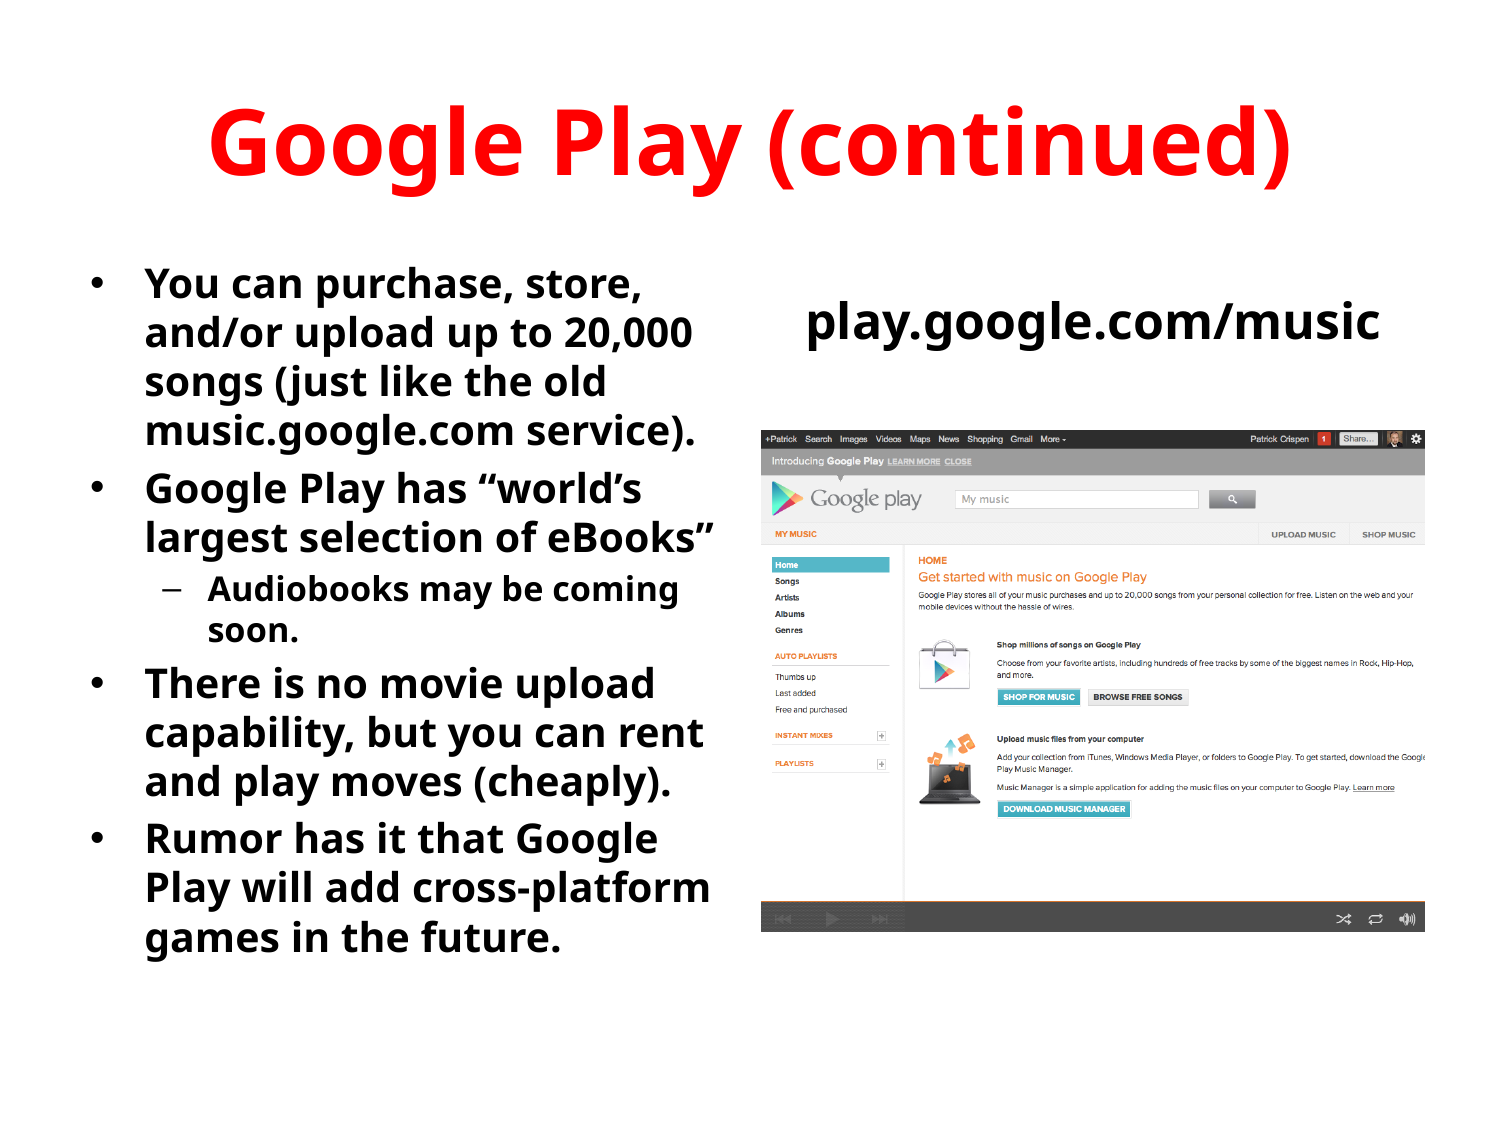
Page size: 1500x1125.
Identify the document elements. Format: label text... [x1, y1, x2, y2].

list You can purchase, store, and/or upload up to 20,000 songs (just like the old music.google.com service). Google Play has “world’s largest selection of eBooks” Audiobooks may be coming soon. There is no movie upload capability, but you can rent and play moves (cheaply). Rumor has it that Google Play will add cross-platform games in the future. [75, 249, 738, 1005]
list play.google.com/music [761, 251, 1425, 356]
title Google Play (continued) [75, 45, 1425, 233]
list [761, 356, 1426, 1006]
